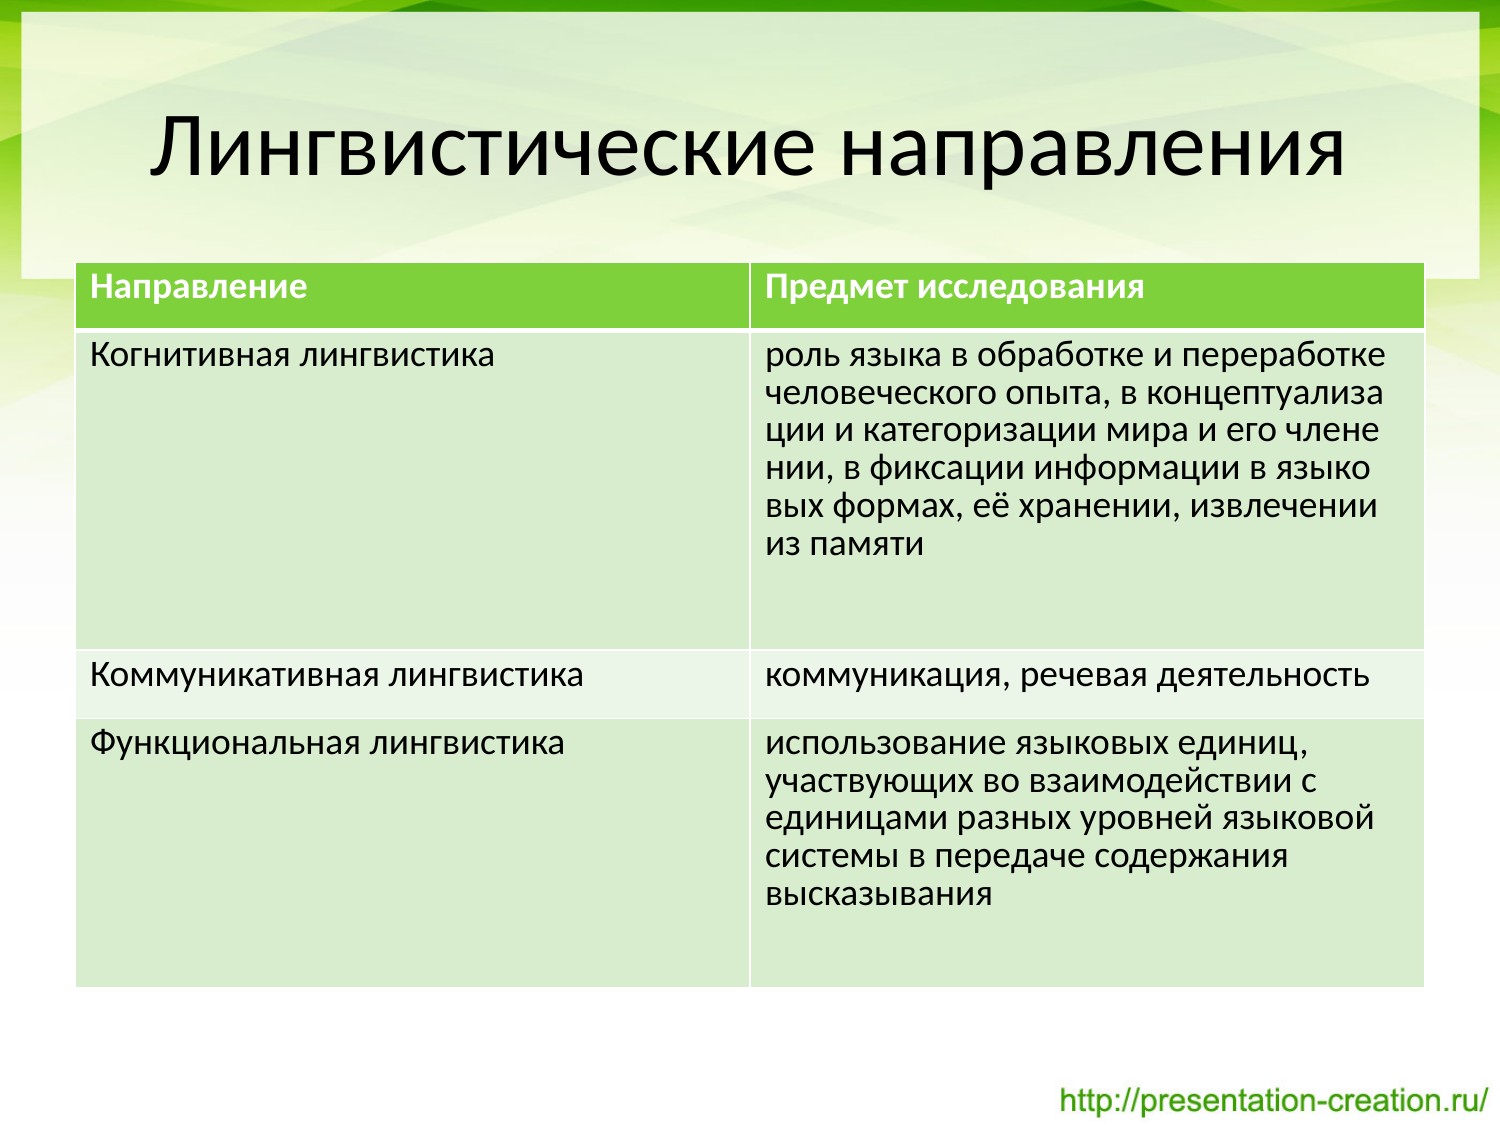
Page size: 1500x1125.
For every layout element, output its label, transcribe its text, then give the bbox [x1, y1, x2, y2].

table_header Предмет исследования [751, 263, 1424, 328]
table_cell Функциональная лингвистика [76, 719, 749, 987]
table_header Направление [76, 263, 749, 328]
table_cell использование языковых единиц, участвующих во взаимодействии с единицами разных уровней языковой системы в передаче содержания высказывания [751, 719, 1424, 987]
table_cell коммуникация, речевая деятельность [751, 651, 1424, 718]
title Лингвистические направления [75, 45, 1425, 233]
picture [0, 0, 1500, 1125]
table_cell роль язы­ка в об­ра­ботке и пе­ре­ра­бот­ке че­ло­ве­че­ско­го опы­та, в кон­цеп­туа­ли­за­ции и ка­те­го­ри­за­ции ми­ра и его чле­не­нии, в фик­са­ции ин­фор­ма­ции в язы­ко­вых фор­мах, её хра­не­нии, из­вле­че­нии из па­мя­ти [751, 333, 1424, 649]
table_cell Коммуникативная лингвистика [76, 651, 749, 718]
table_cell Когнитивная лингвистика [76, 333, 749, 649]
